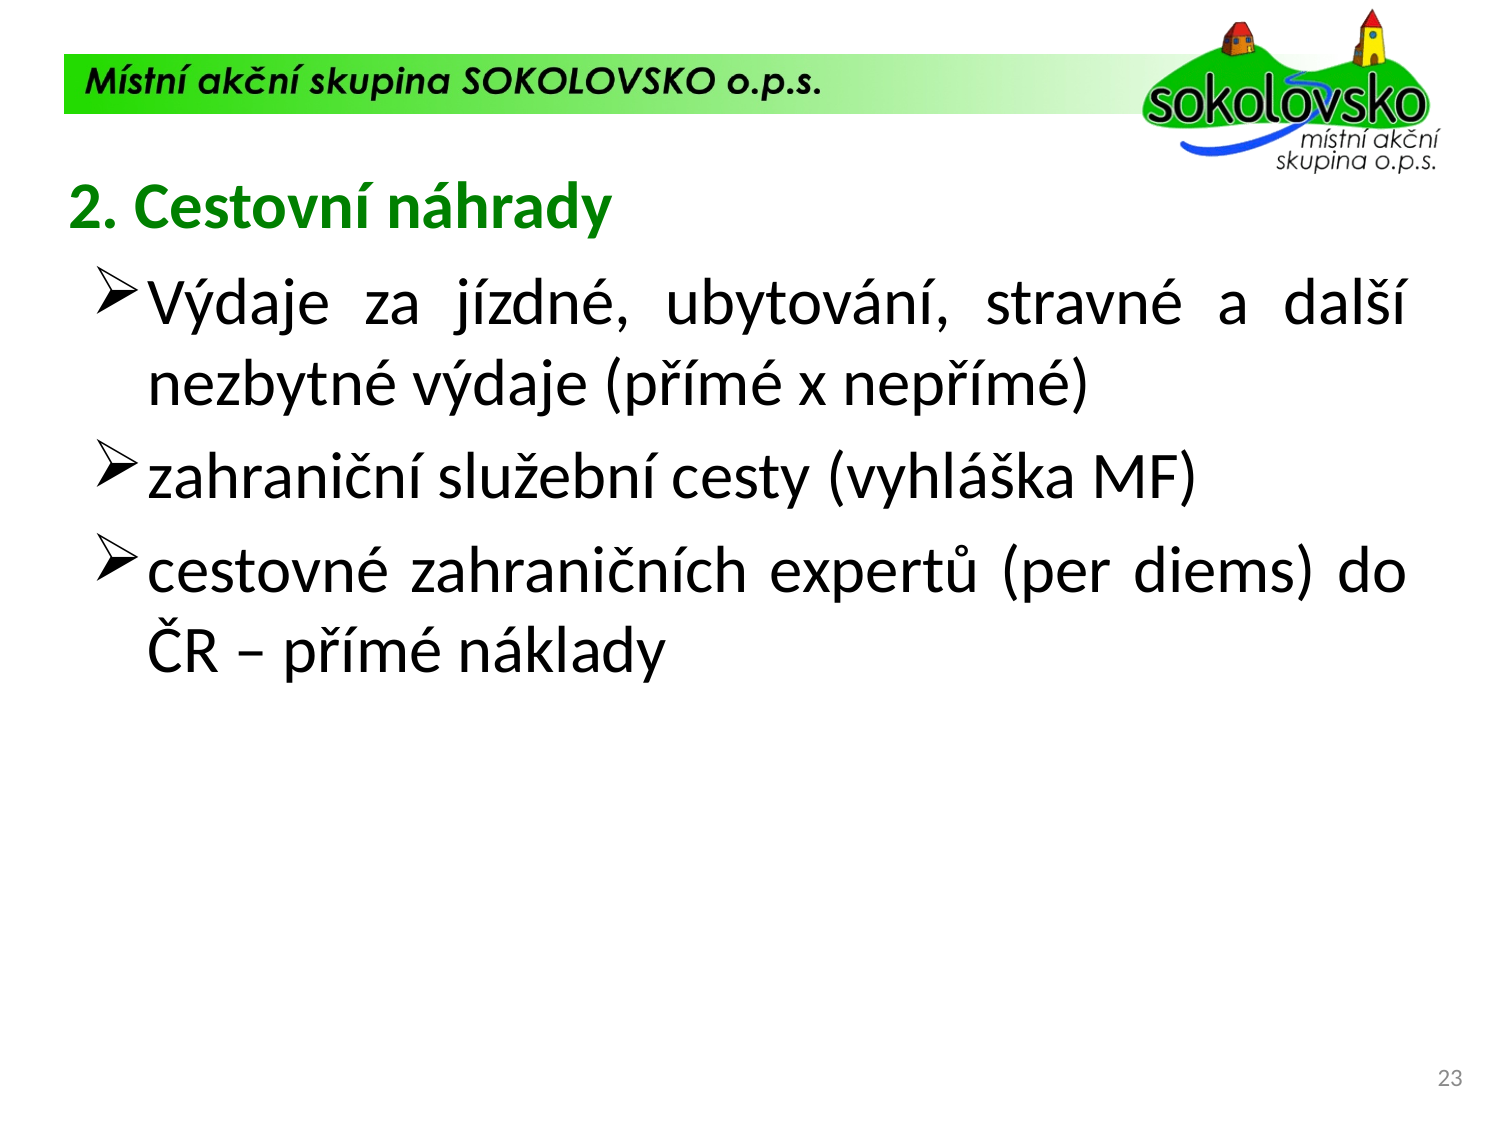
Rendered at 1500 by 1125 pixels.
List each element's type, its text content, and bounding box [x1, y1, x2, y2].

title 2. Cestovní náhrady [53, 137, 1404, 268]
list Výdaje za jízdné, ubytování, stravné a další nezbytné výdaje (přímé x nepřímé) zahraniční služební cesty (vyhláška MF) cestovné zahraničních expertů (per diems) do ČR – přímé náklady [76, 250, 1424, 1083]
picture [64, 0, 1455, 197]
slide_number 23 [1128, 1046, 1478, 1107]
